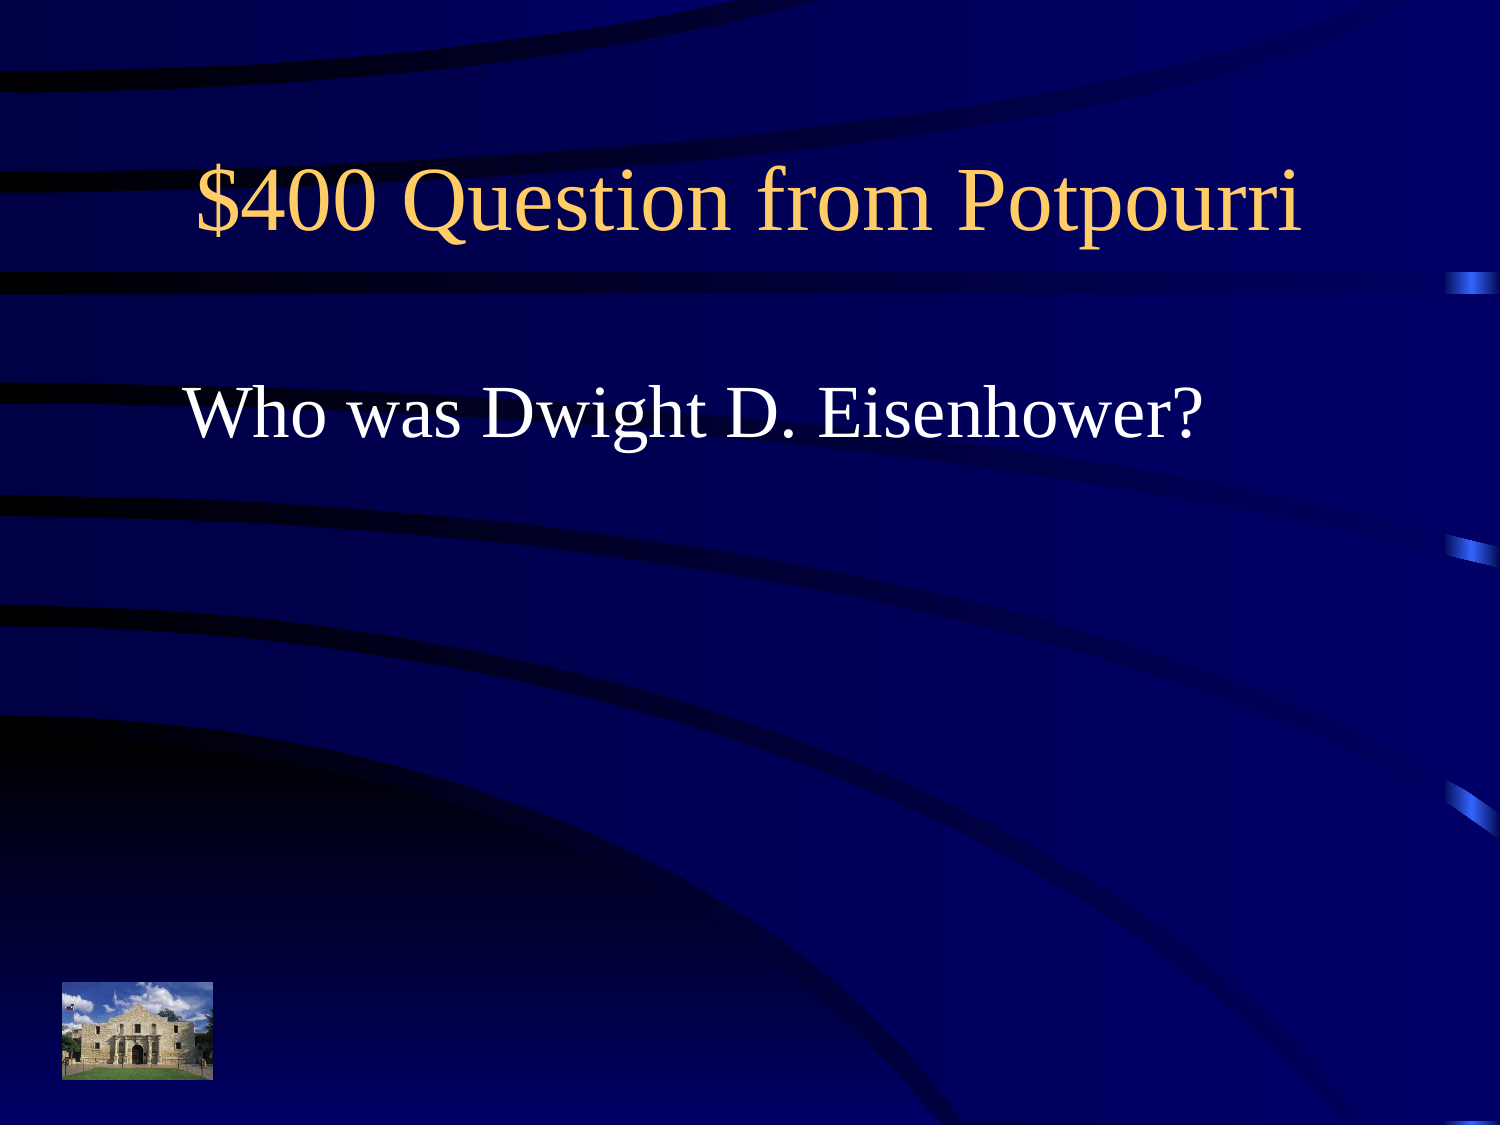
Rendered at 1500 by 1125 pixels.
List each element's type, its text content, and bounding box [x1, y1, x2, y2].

title $400 Question from Potpourri [112, 99, 1388, 288]
text_box Who was Dwight D. Eisenhower? [167, 354, 1333, 460]
picture [62, 982, 213, 1081]
